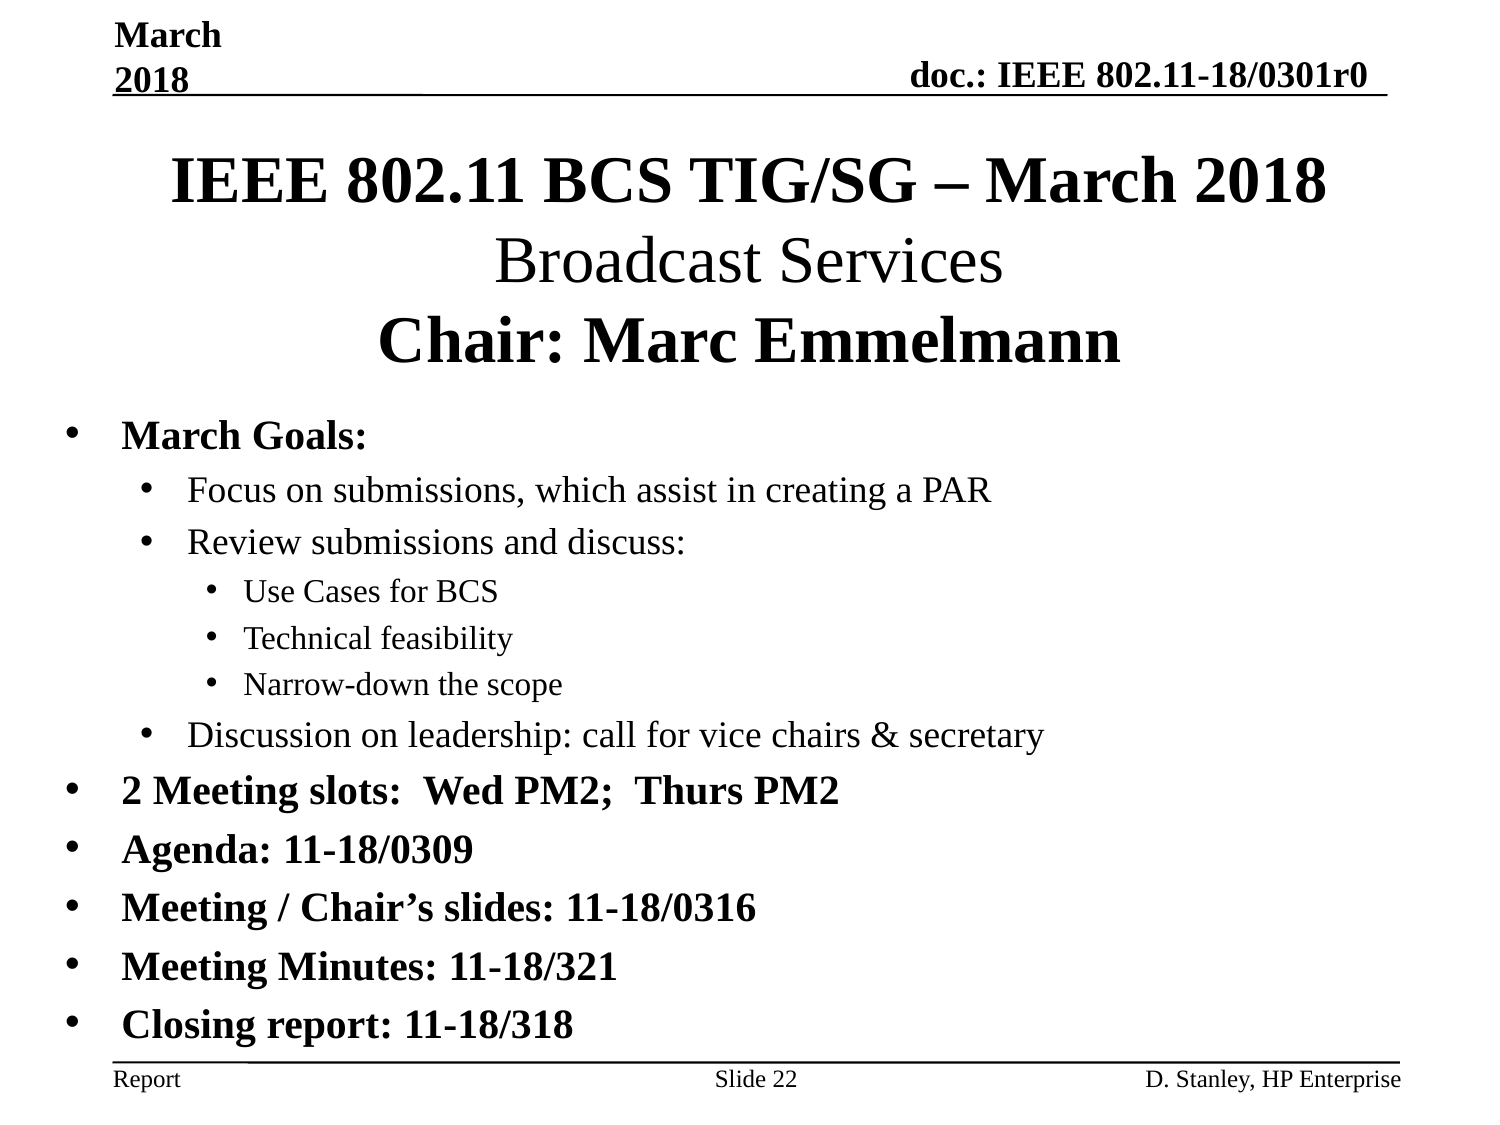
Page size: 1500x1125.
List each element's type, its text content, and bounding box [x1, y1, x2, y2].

footer D. Stanley, HP Enterprise [1057, 1062, 1402, 1093]
title IEEE 802.11 BCS TIG/SG – March 2018 Broadcast Services Chair: Marc Emmelmann [112, 137, 1388, 375]
slide_number Slide 22 [712, 1062, 800, 1093]
list March Goals: Focus on submissions, which assist in creating a PAR Review submissions and discuss: Use Cases for BCS Technical feasibility Narrow-down the scope Discussion on leadership: call for vice chairs & secretary 2 Meeting slots: Wed PM2; Thurs PM2 Agenda: 11-18/0309 Meeting / Chair’s slides: 11-18/0316 Meeting Minutes: 11-18/321 Closing report: 11-18/318 [50, 399, 1450, 1050]
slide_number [114, 54, 269, 100]
